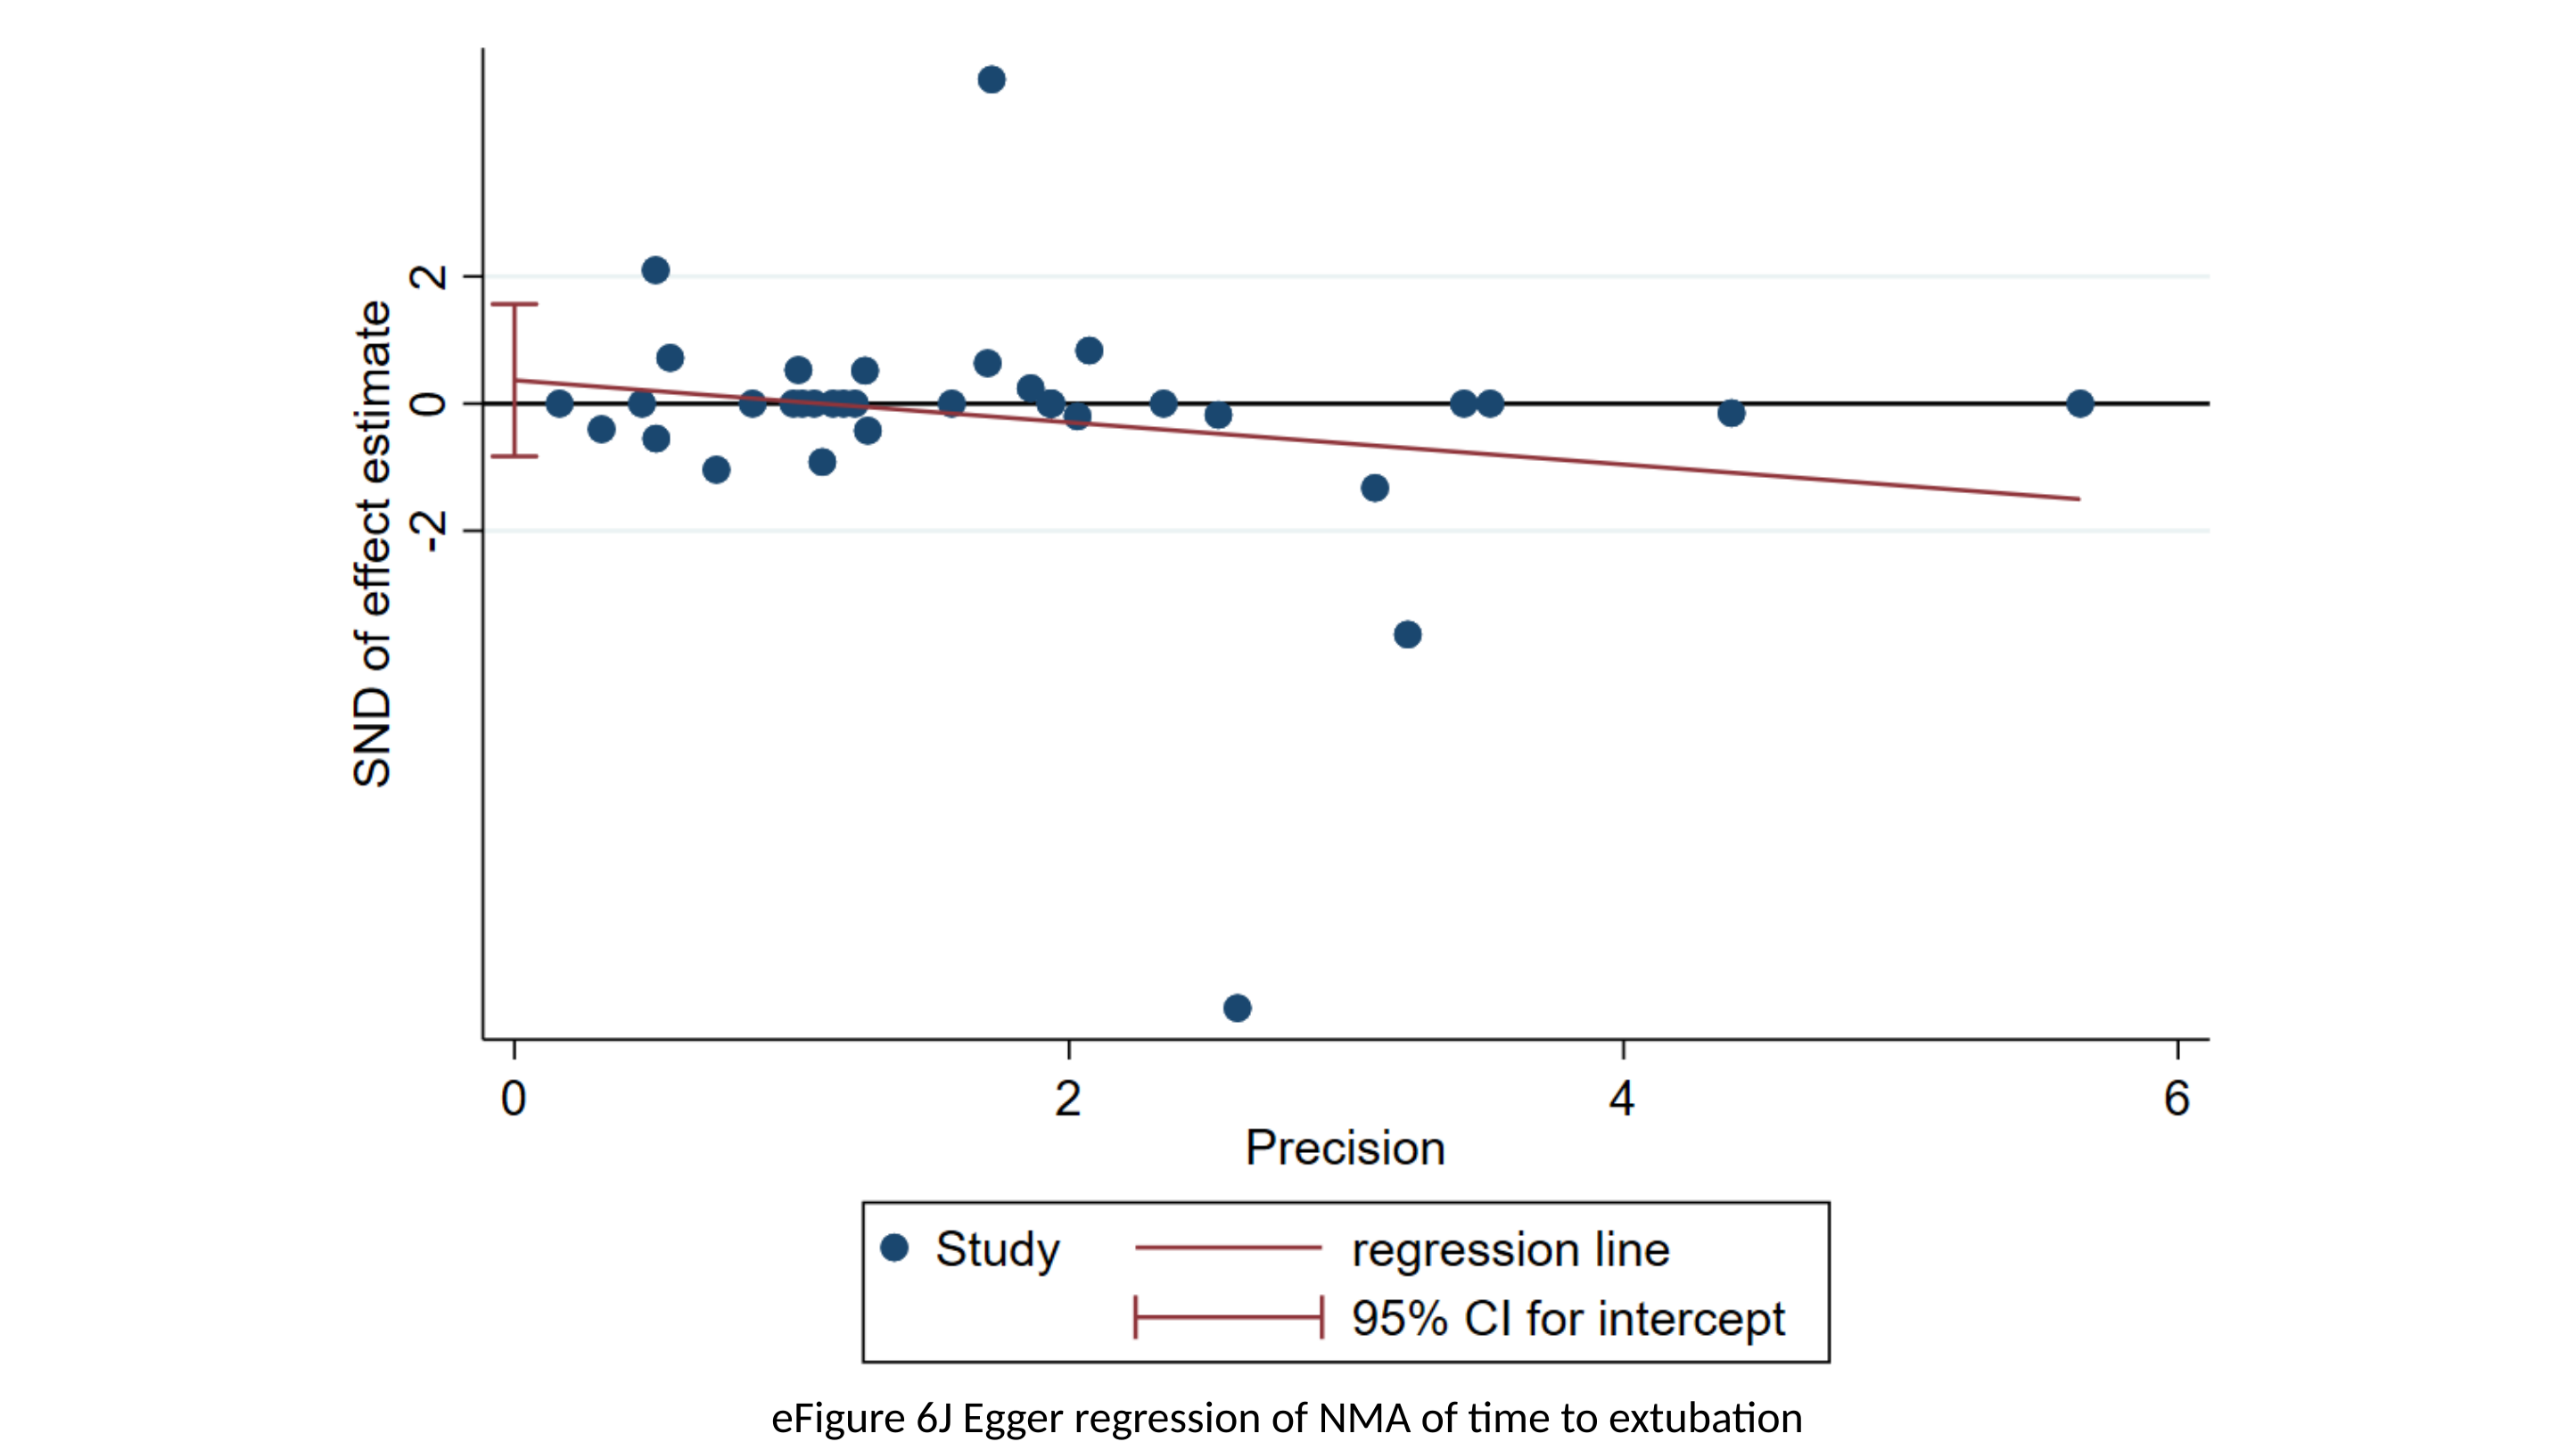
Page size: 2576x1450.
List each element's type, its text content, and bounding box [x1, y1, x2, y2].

picture [325, 29, 2220, 1399]
text_box eFigure 6J Egger regression of NMA of time to extubation [322, 1381, 2254, 1448]
